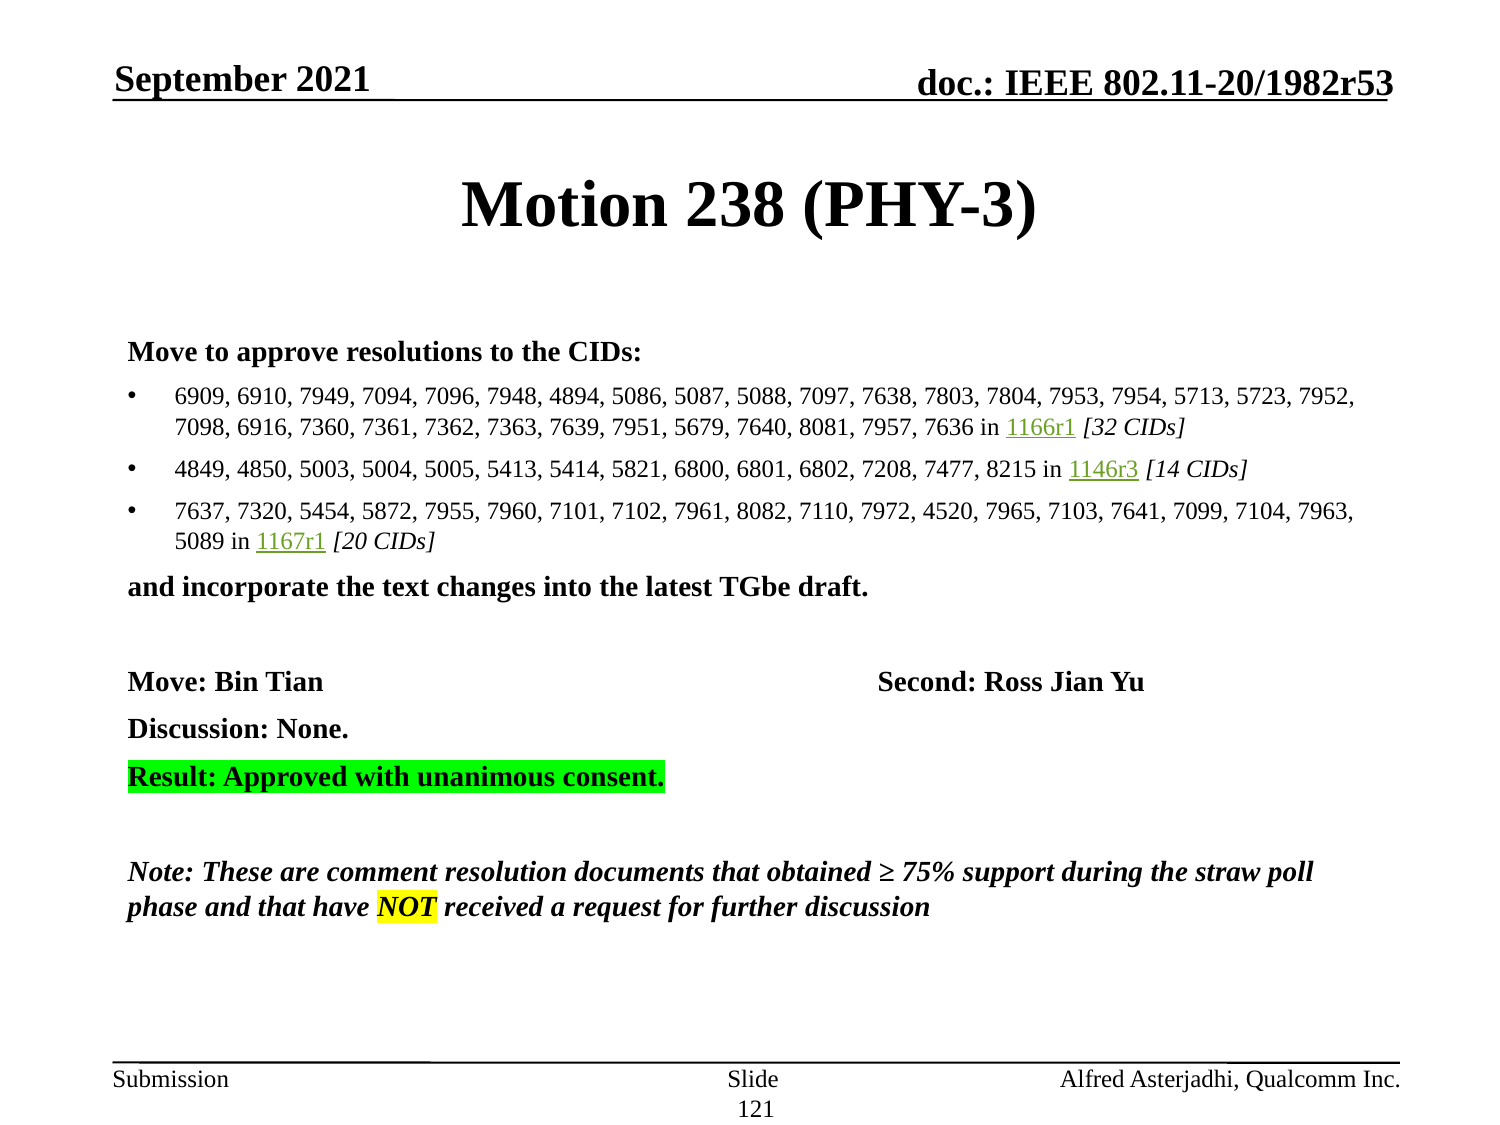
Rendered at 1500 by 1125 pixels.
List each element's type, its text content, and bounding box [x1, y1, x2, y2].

slide_number Slide 121 [712, 1061, 800, 1123]
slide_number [114, 54, 423, 100]
title Motion 238 (PHY-3) [112, 112, 1388, 288]
footer Alfred Asterjadhi, Qualcomm Inc. [878, 1061, 1402, 1093]
list Move to approve resolutions to the CIDs: 6909, 6910, 7949, 7094, 7096, 7948, 4894, 5086, 5087, 5088, 7097, 7638, 7803, 7804, 7953, 7954, 5713, 5723, 7952, 7098, 6916, 7360, 7361, 7362, 7363, 7639, 7951, 5679, 7640, 8081, 7957, 7636 in 1166r1 [32 CIDs] 4849, 4850, 5003, 5004, 5005, 5413, 5414, 5821, 6800, 6801, 6802, 7208, 7477, 8215 in 1146r3 [14 CIDs] 7637, 7320, 5454, 5872, 7955, 7960, 7101, 7102, 7961, 8082, 7110, 7972, 4520, 7965, 7103, 7641, 7099, 7104, 7963, 5089 in 1167r1 [20 CIDs] and incorporate the text changes into the latest TGbe draft. Move: Bin Tian Second: Ross Jian Yu Discussion: None. Result: Approved with unanimous consent. Note: These are comment resolution documents that obtained ≥ 75% support during the straw poll phase and that have NOT received a request for further discussion [112, 324, 1388, 1063]
